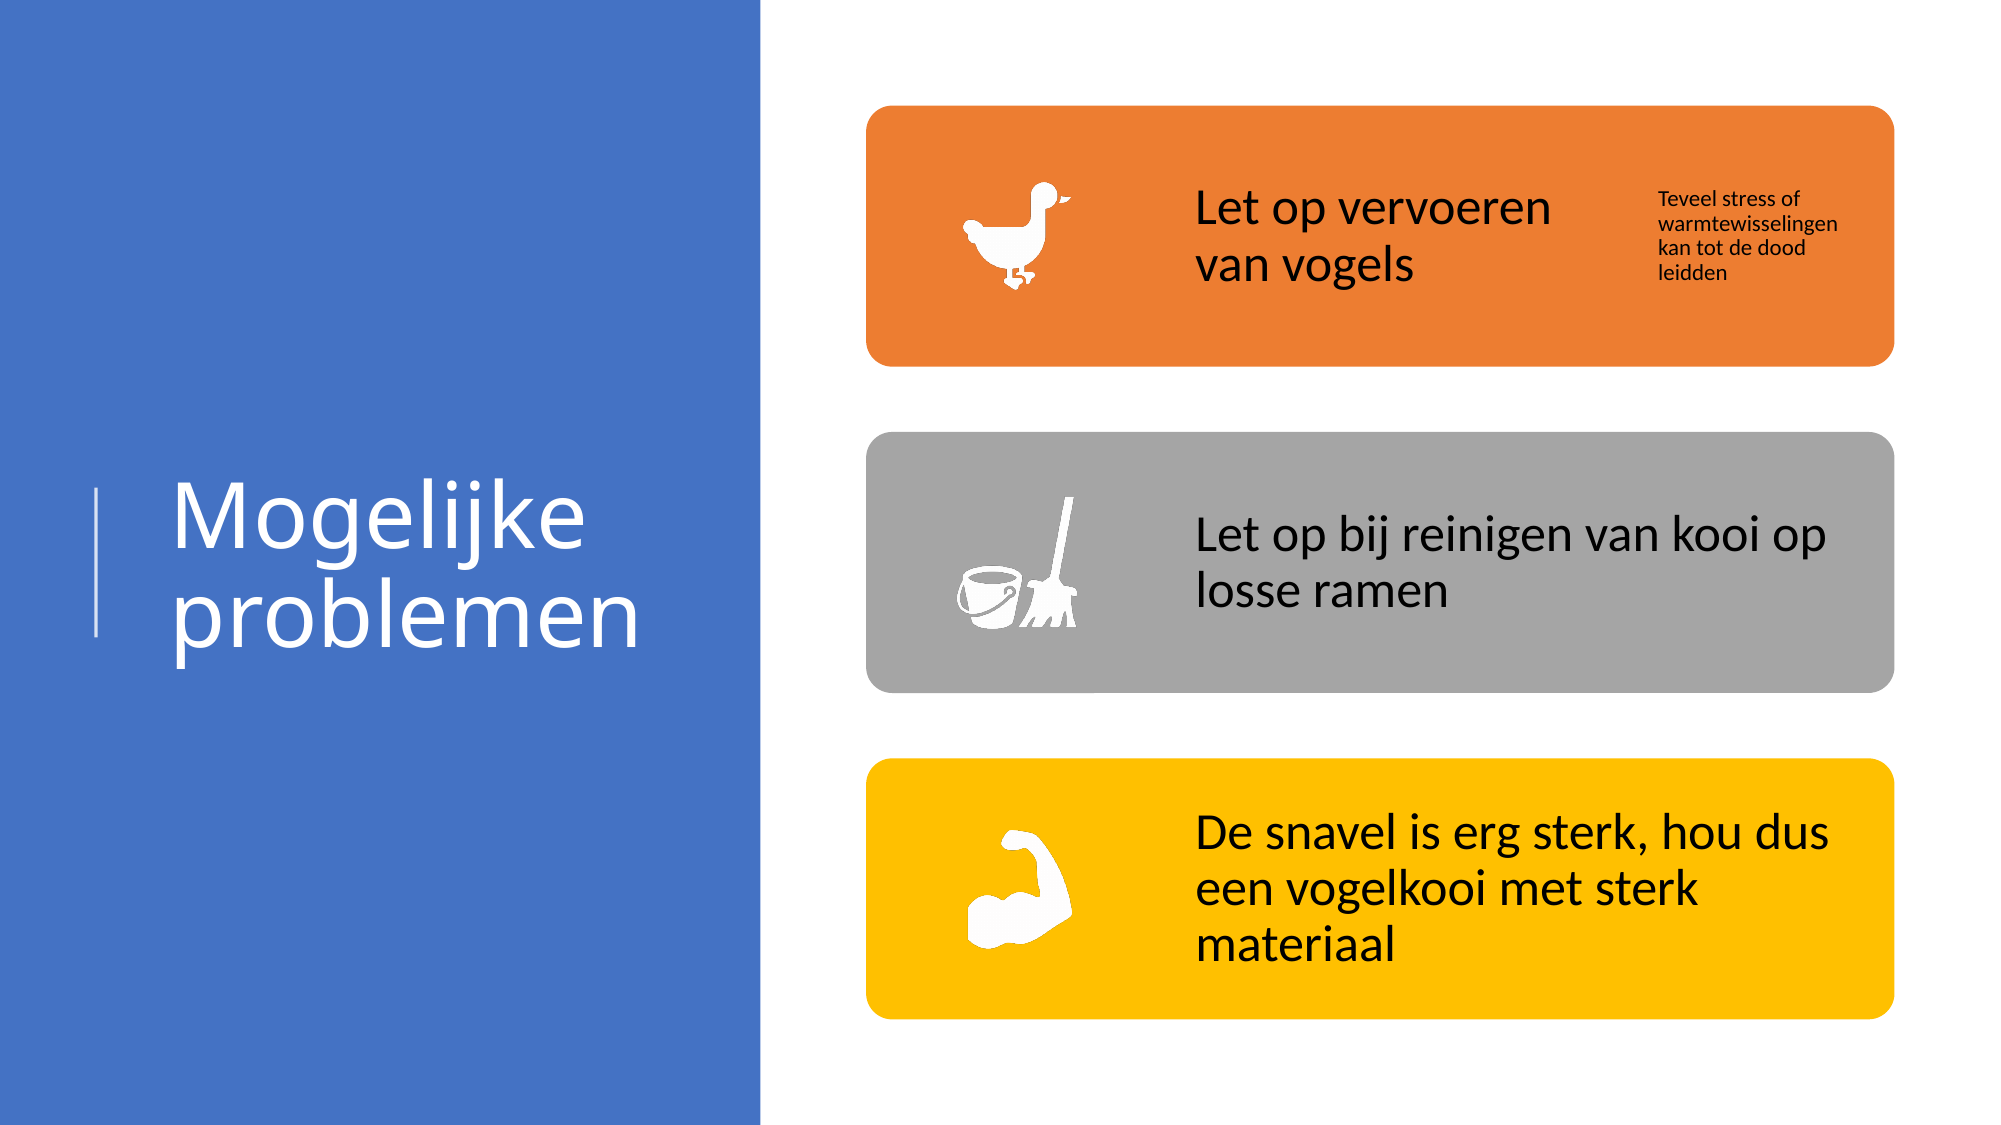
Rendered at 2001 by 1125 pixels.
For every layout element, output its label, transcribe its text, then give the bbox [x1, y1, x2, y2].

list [866, 105, 1895, 1020]
title Mogelijke problemen [154, 116, 708, 1020]
text_box [0, 0, 761, 1125]
